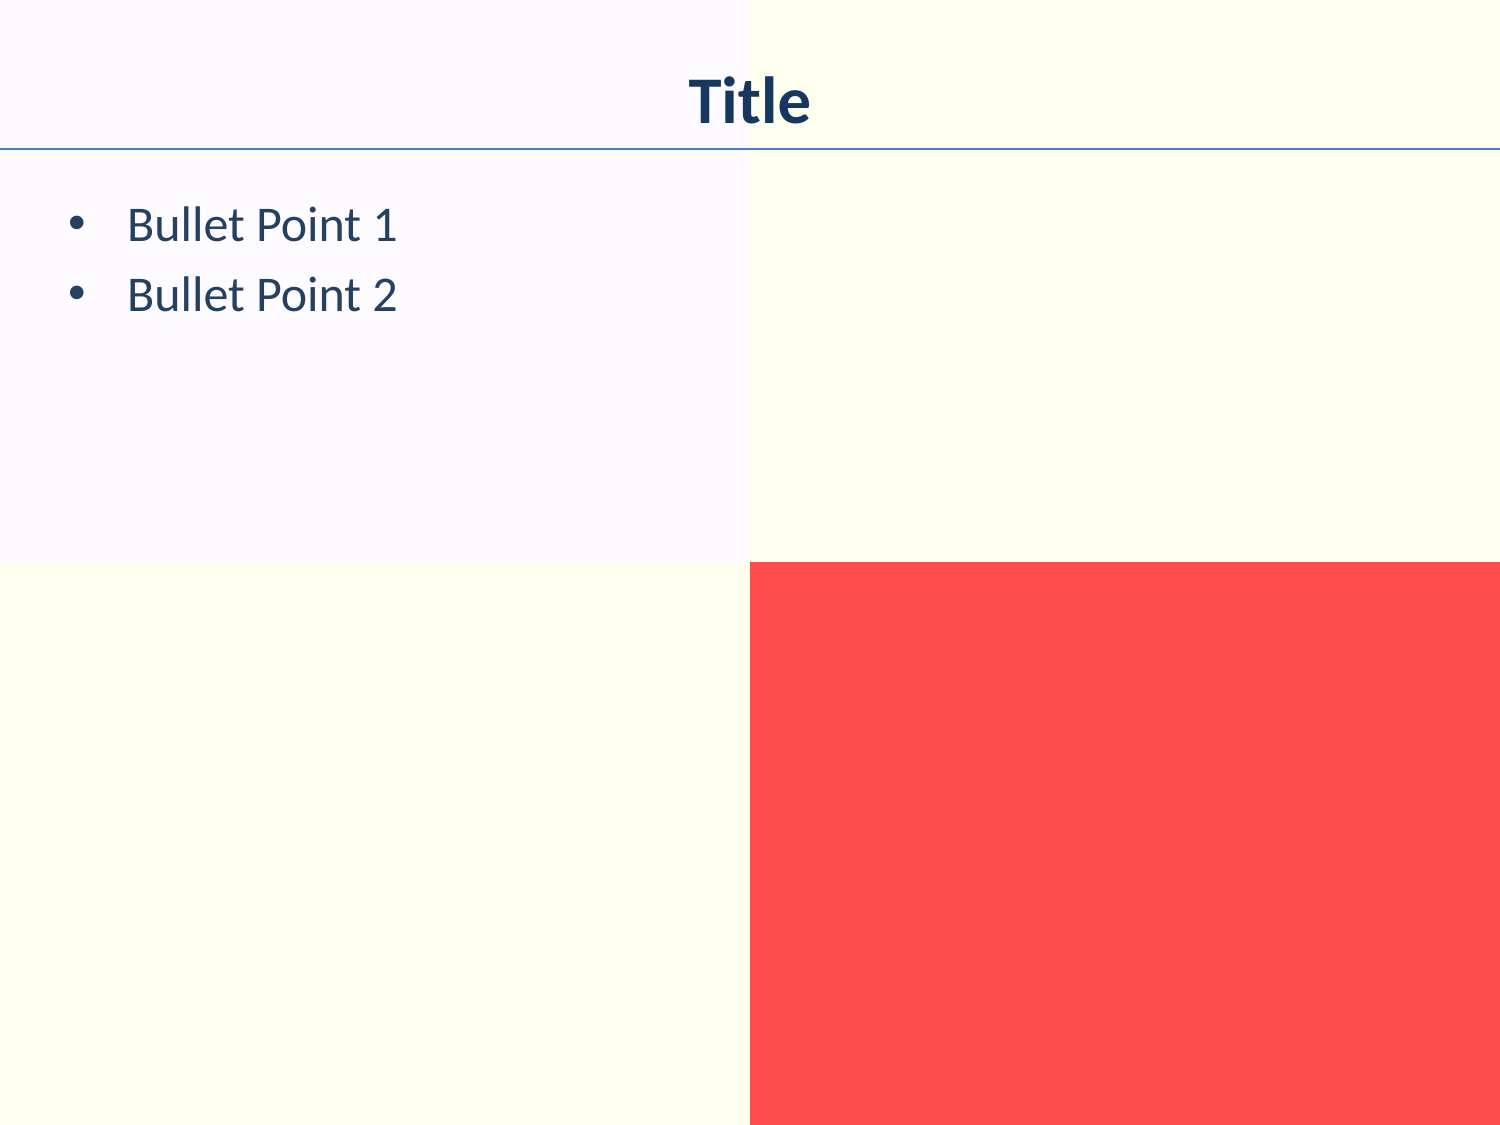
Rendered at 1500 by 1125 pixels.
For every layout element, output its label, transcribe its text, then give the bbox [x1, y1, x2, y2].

title Title [75, 45, 1425, 148]
text_box Bullet Point 1 Bullet Point 2 [38, 184, 1445, 988]
